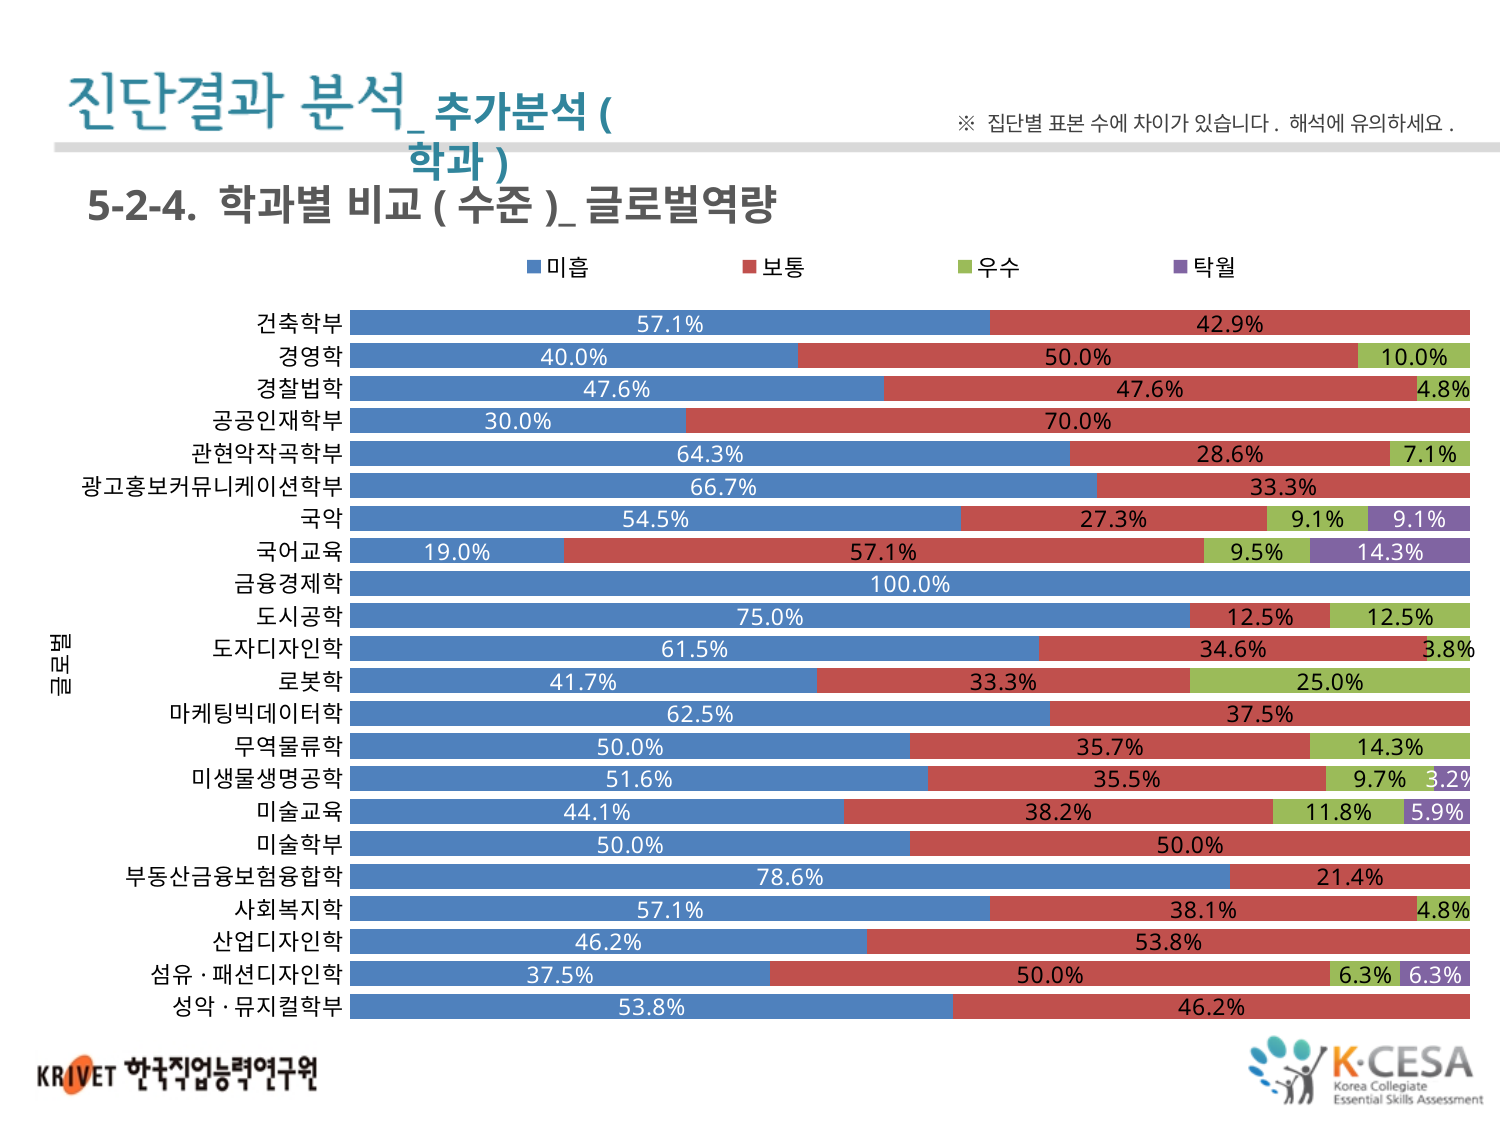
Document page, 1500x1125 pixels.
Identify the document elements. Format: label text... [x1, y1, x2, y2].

picture [0, 0, 1500, 1125]
text_box _추가분석(학과) [392, 78, 700, 171]
chart [14, 236, 1500, 1039]
text_box 5-2-4. 학과별 비교(수준)_글로벌역량 [72, 171, 797, 235]
text_box ※ 집단별 표본 수에 차이가 있습니다. 해석에 유의하세요. [942, 103, 1472, 144]
